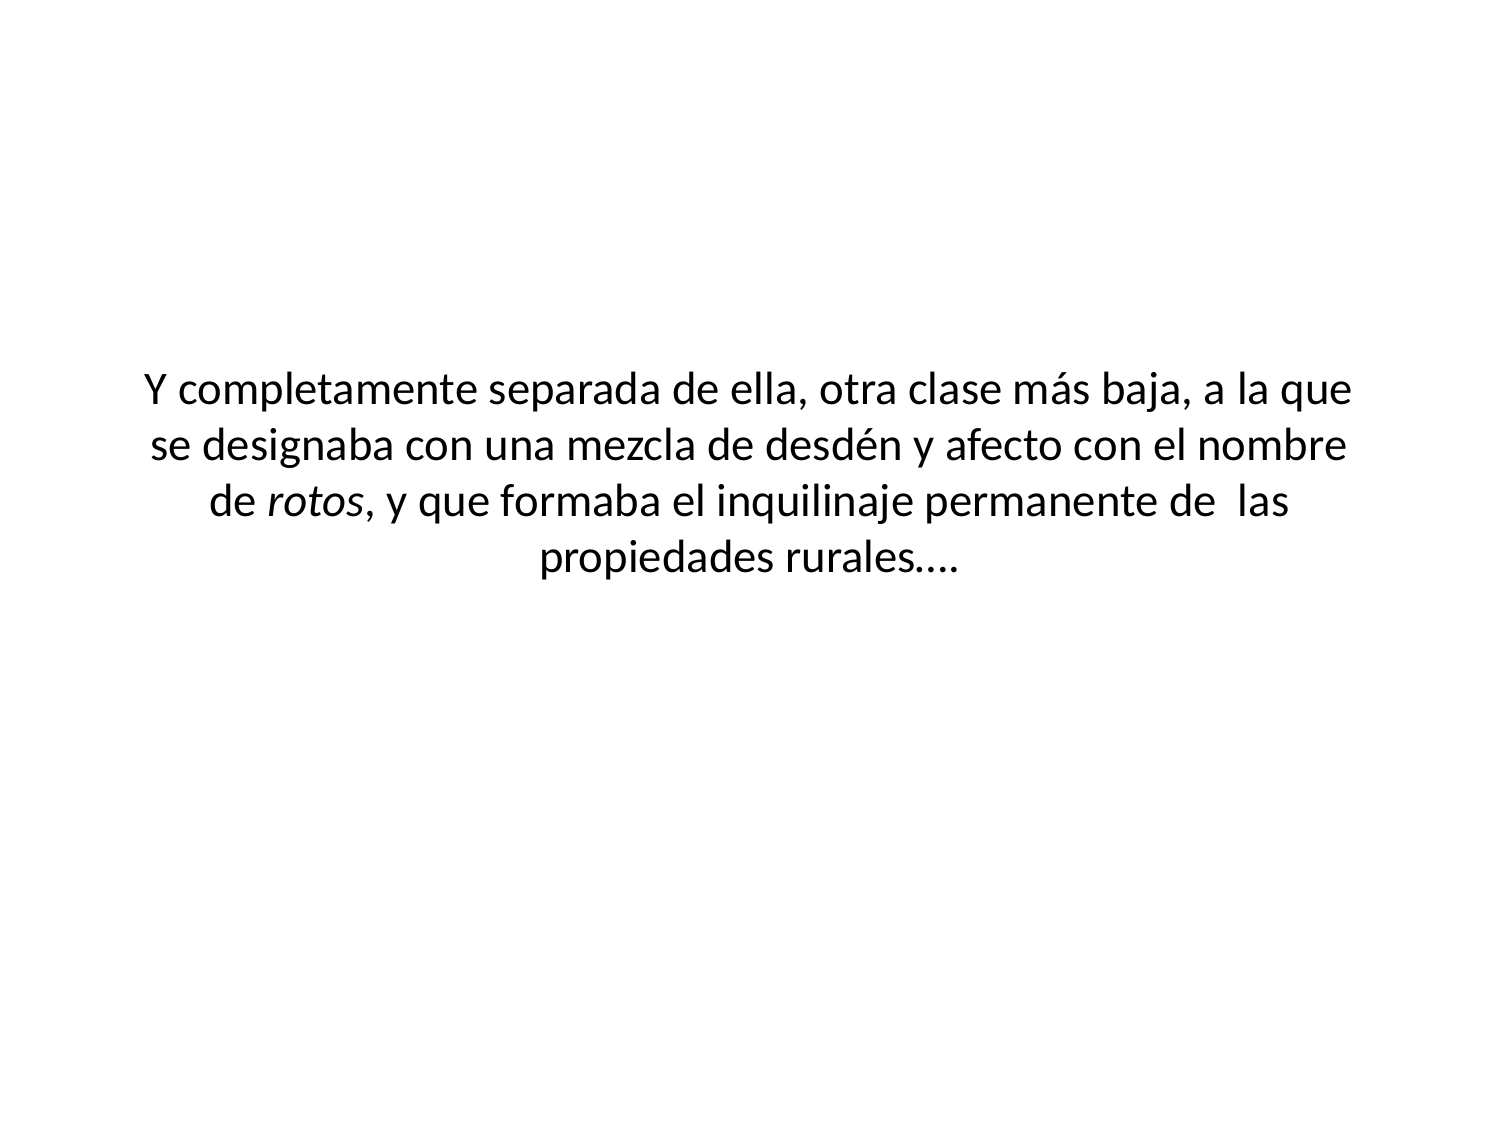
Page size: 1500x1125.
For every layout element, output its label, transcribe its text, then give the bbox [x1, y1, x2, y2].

title Y completamente separada de ella, otra clase más baja, a la que se designaba con una mezcla de desdén y afecto con el nombre de rotos, y que formaba el inquilinaje permanente de las propiedades rurales…. [112, 349, 1388, 591]
